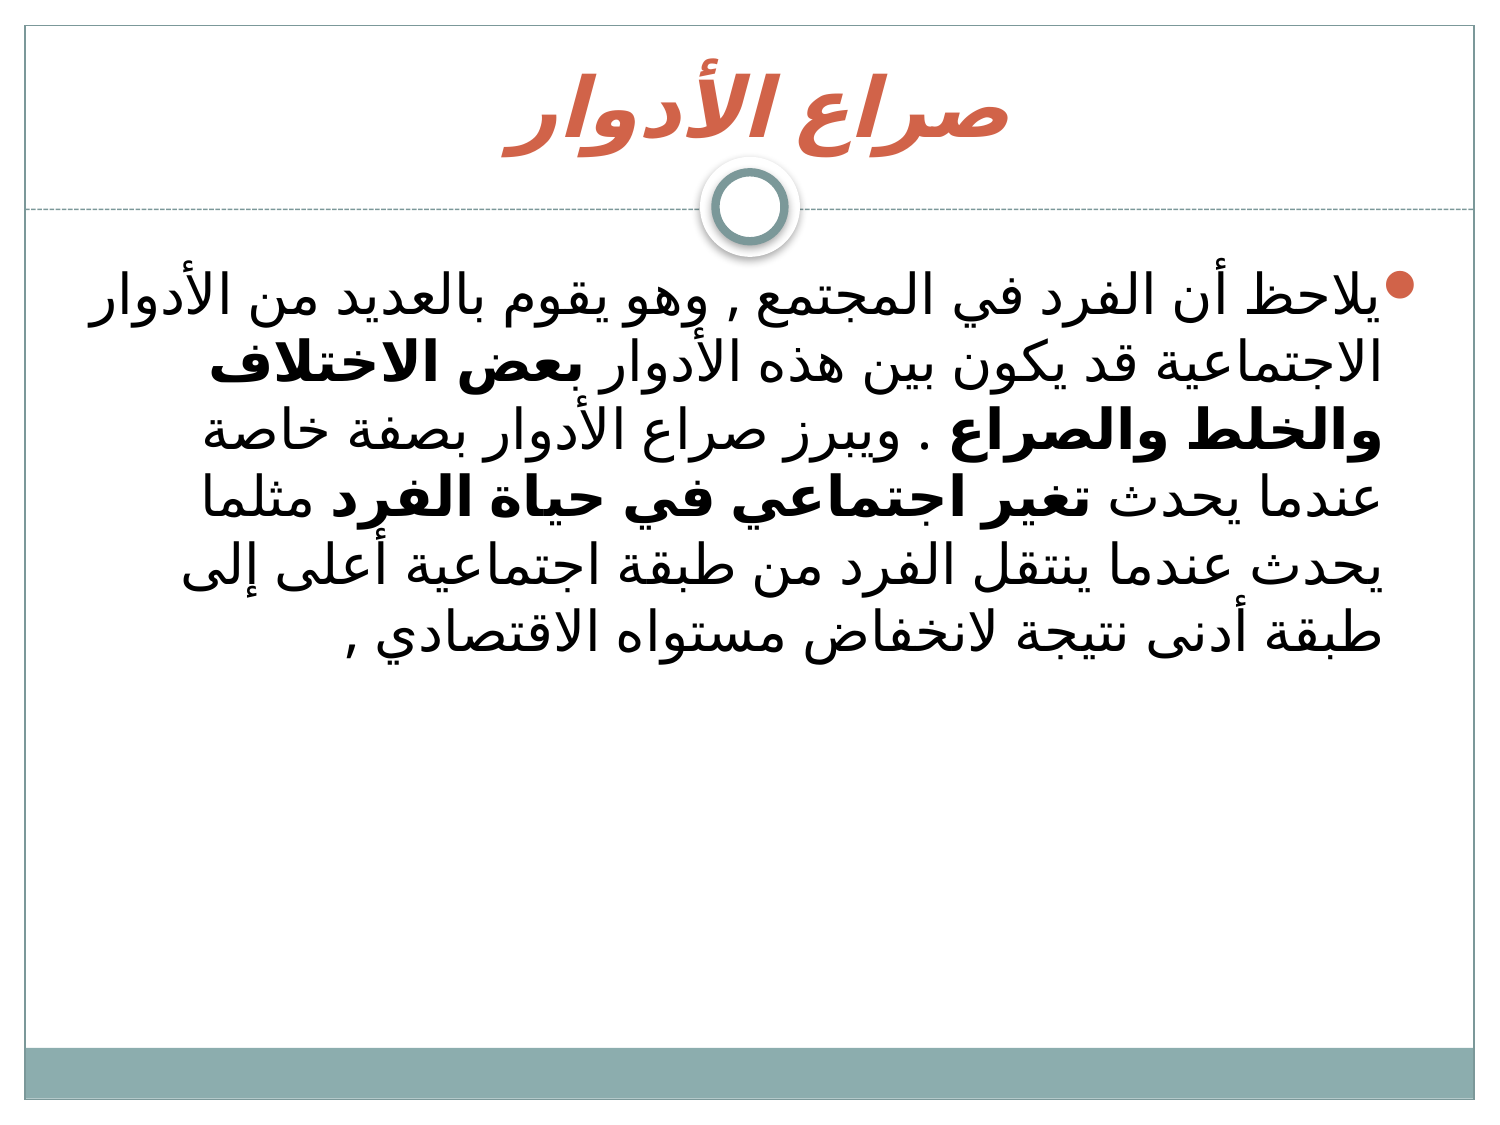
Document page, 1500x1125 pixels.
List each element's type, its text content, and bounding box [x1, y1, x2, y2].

title صراع الأدوار [49, 37, 1450, 162]
list يلاحظ أن الفرد في المجتمع , وهو يقوم بالعديد من الأدوار الاجتماعية قد يكون بين هذه الأدوار بعض الاختلاف والخلط والصراع . ويبرز صراع الأدوار بصفة خاصة عندما يحدث تغير اجتماعي في حياة الفرد مثلما يحدث عندما ينتقل الفرد من طبقة اجتماعية أعلى إلى طبقة أدنى نتيجة لانخفاض مستواه الاقتصادي , [49, 250, 1445, 1001]
